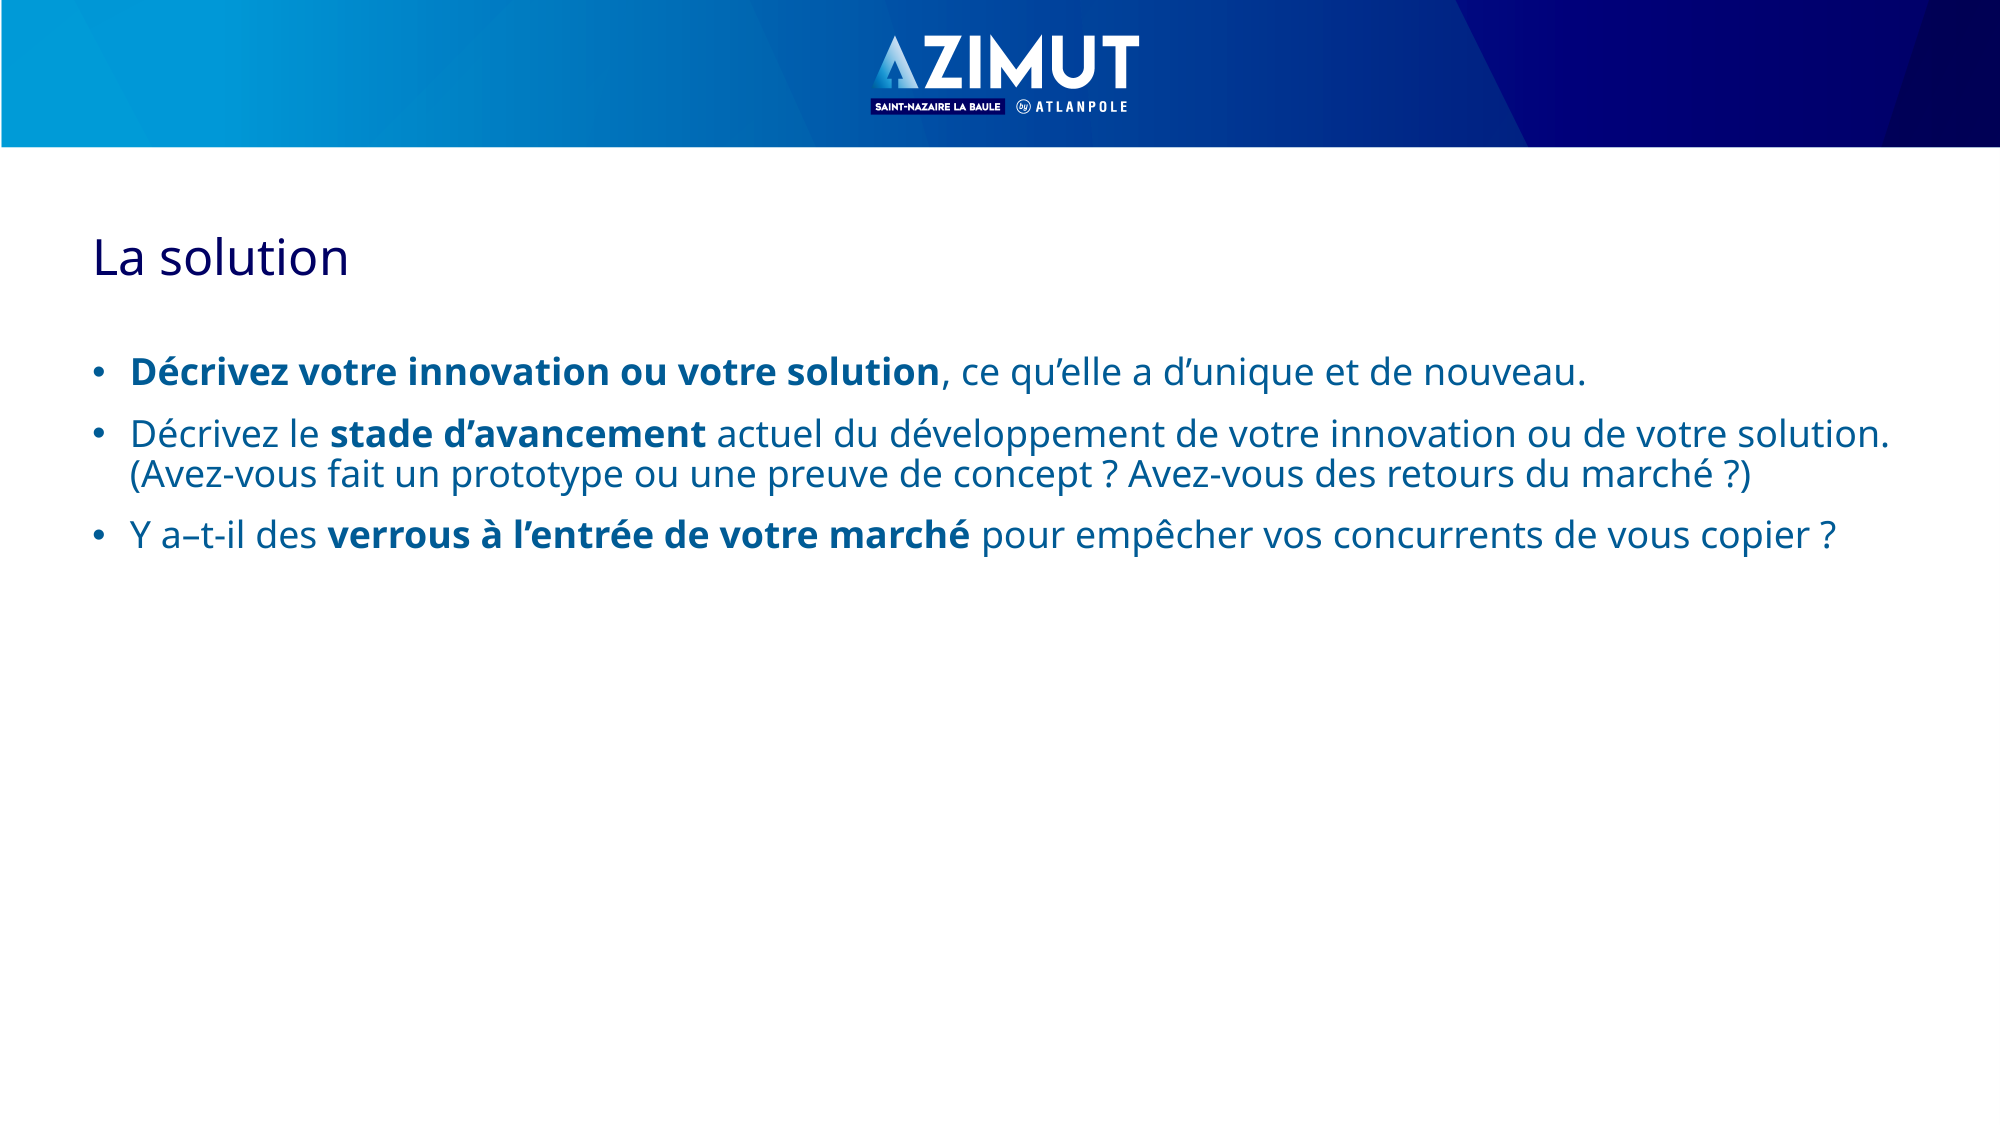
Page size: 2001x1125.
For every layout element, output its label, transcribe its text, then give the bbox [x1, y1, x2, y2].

list Décrivez votre innovation ou votre solution, ce qu’elle a d’unique et de nouveau. Décrivez le stade d’avancement actuel du développement de votre innovation ou de votre solution. (Avez-vous fait un prototype ou une preuve de concept ? Avez-vous des retours du marché ?) Y a–t-il des verrous à l’entrée de votre marché pour empêcher vos concurrents de vous copier ? [77, 345, 1920, 1060]
picture [0, 0, 2000, 1125]
title La solution [77, 194, 1920, 324]
